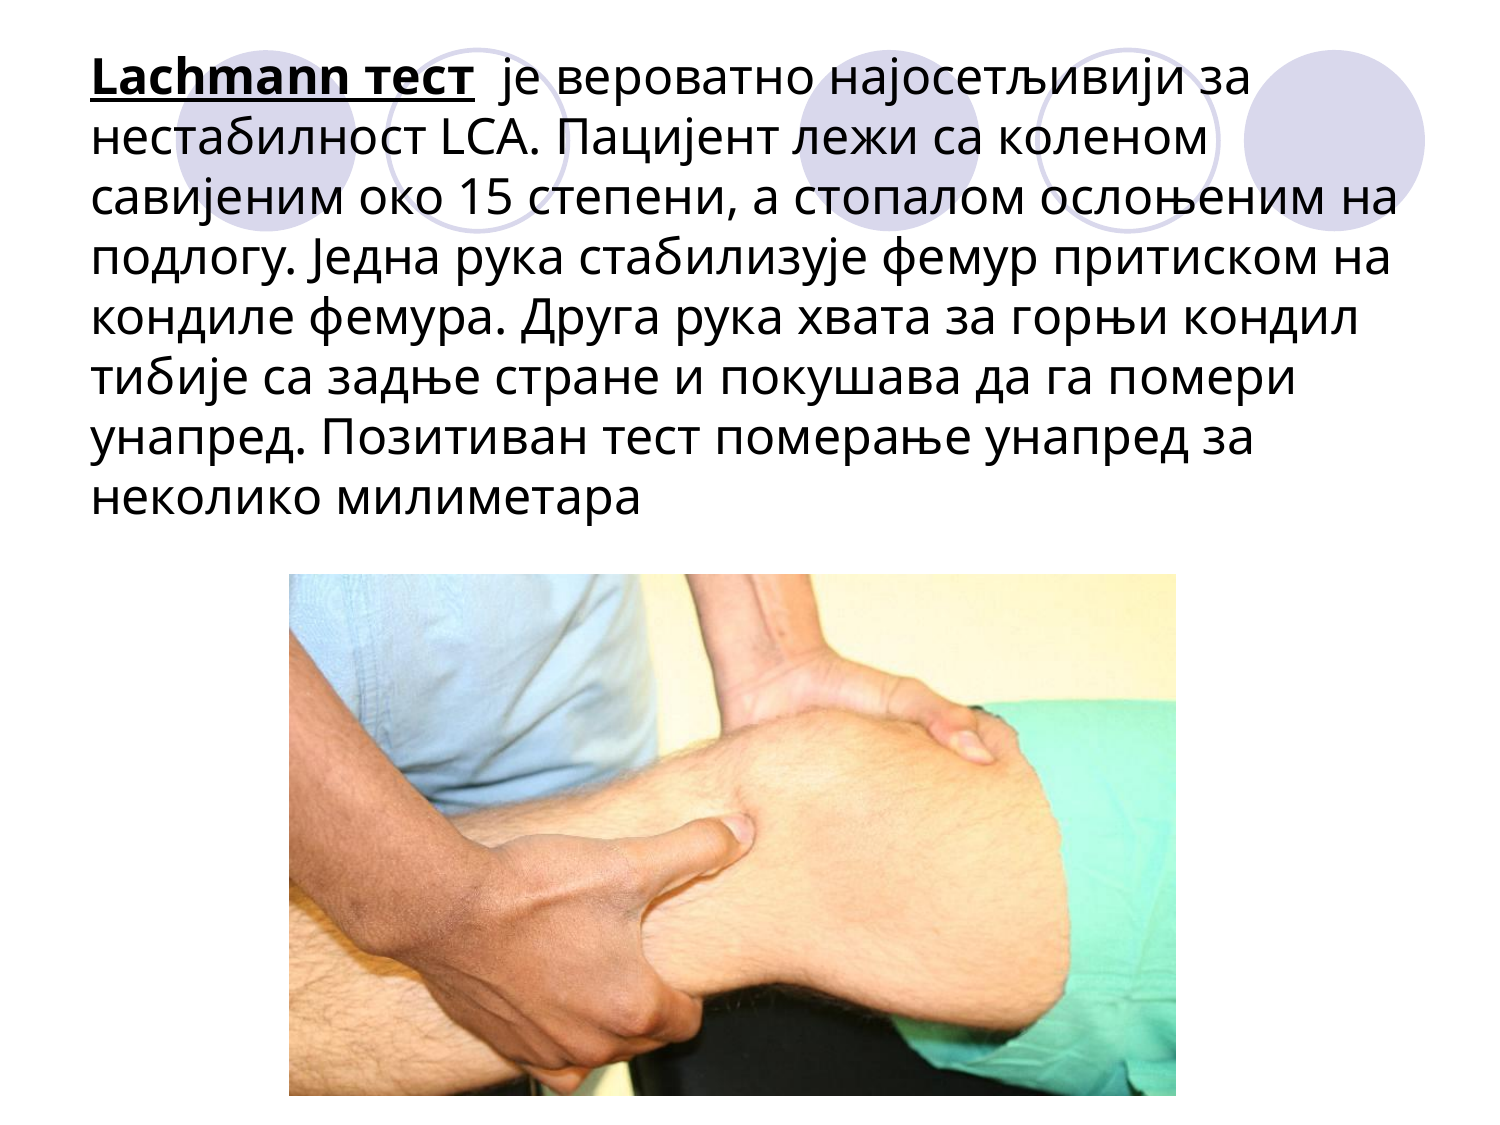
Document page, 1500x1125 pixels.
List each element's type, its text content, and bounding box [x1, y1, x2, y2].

title Lachmann тест је вероватно најосетљивији за нестабилност LCA. Пацијент лежи са коленом савијеним око 15 степени, а стопалом ослоњеним на подлогу. Једна рука стабилизује фемур притиском на кондиле фемура. Друга рука хвата за горњи кондил тибије са задње стране и покушава да га помери унапред. Позитиван тест померање унапред за неколико милиметара [75, 172, 1425, 398]
picture [288, 573, 1176, 1096]
